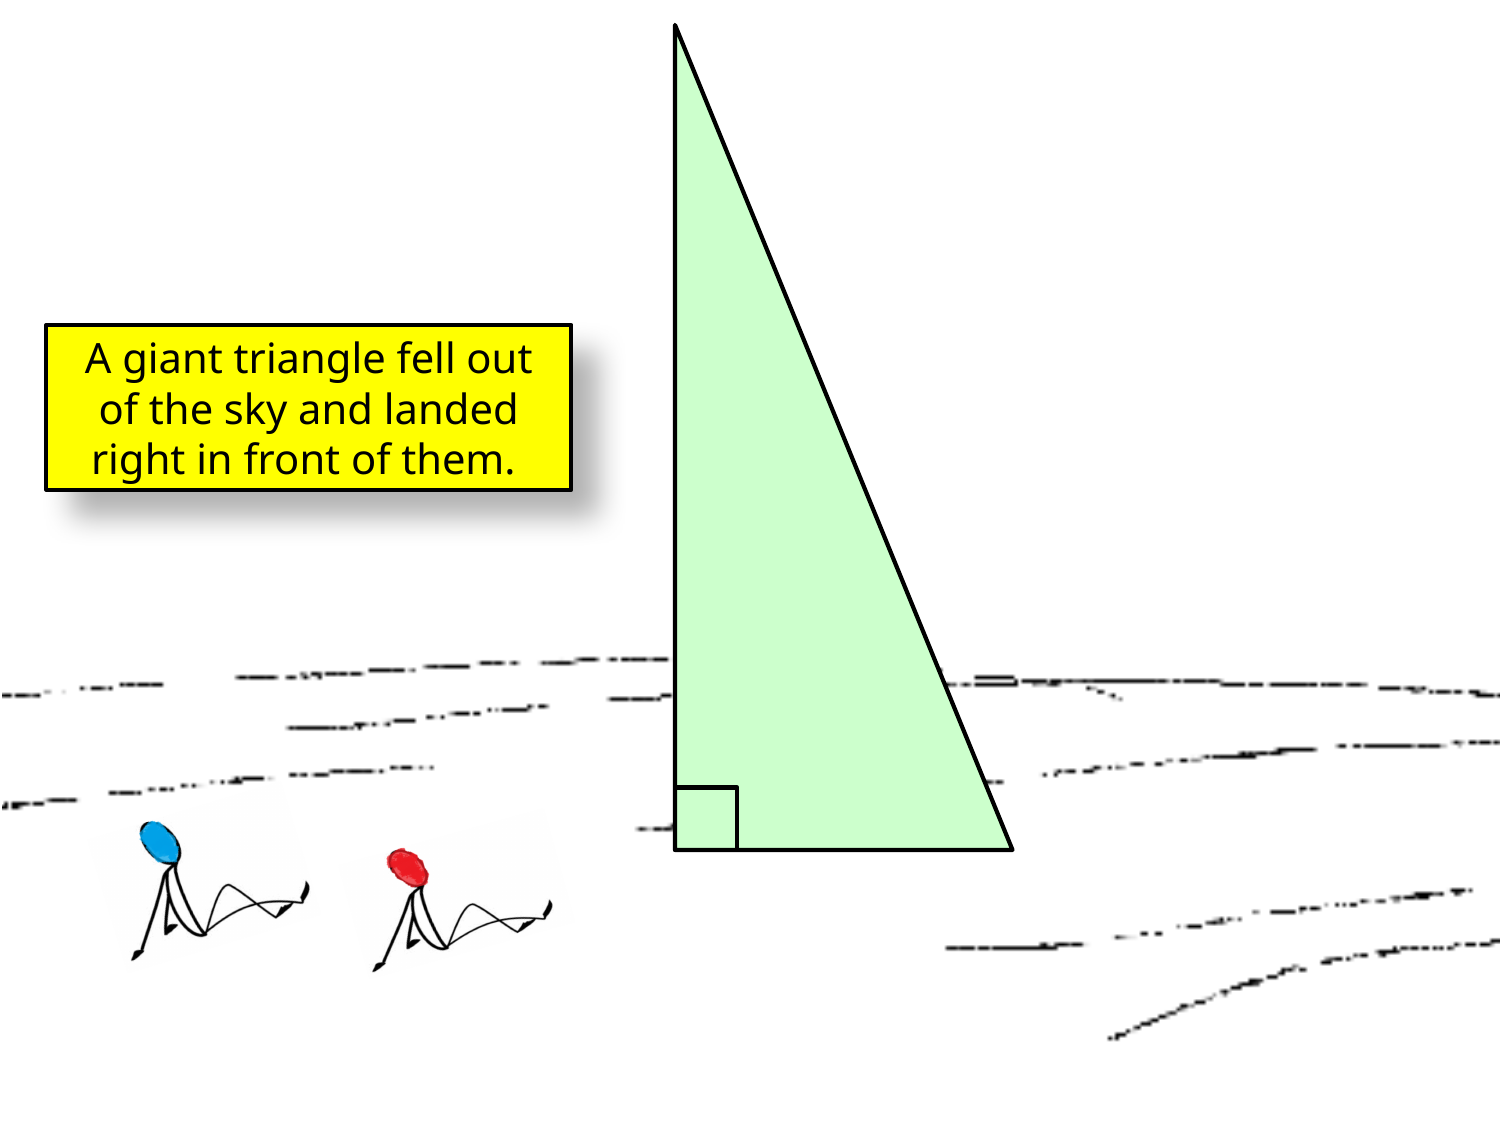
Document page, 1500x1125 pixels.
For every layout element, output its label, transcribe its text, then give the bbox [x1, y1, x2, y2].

picture [1, 612, 1500, 1125]
text_box A giant triangle fell out of the sky and landed right in front of them. [46, 324, 572, 490]
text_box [674, 24, 1013, 851]
